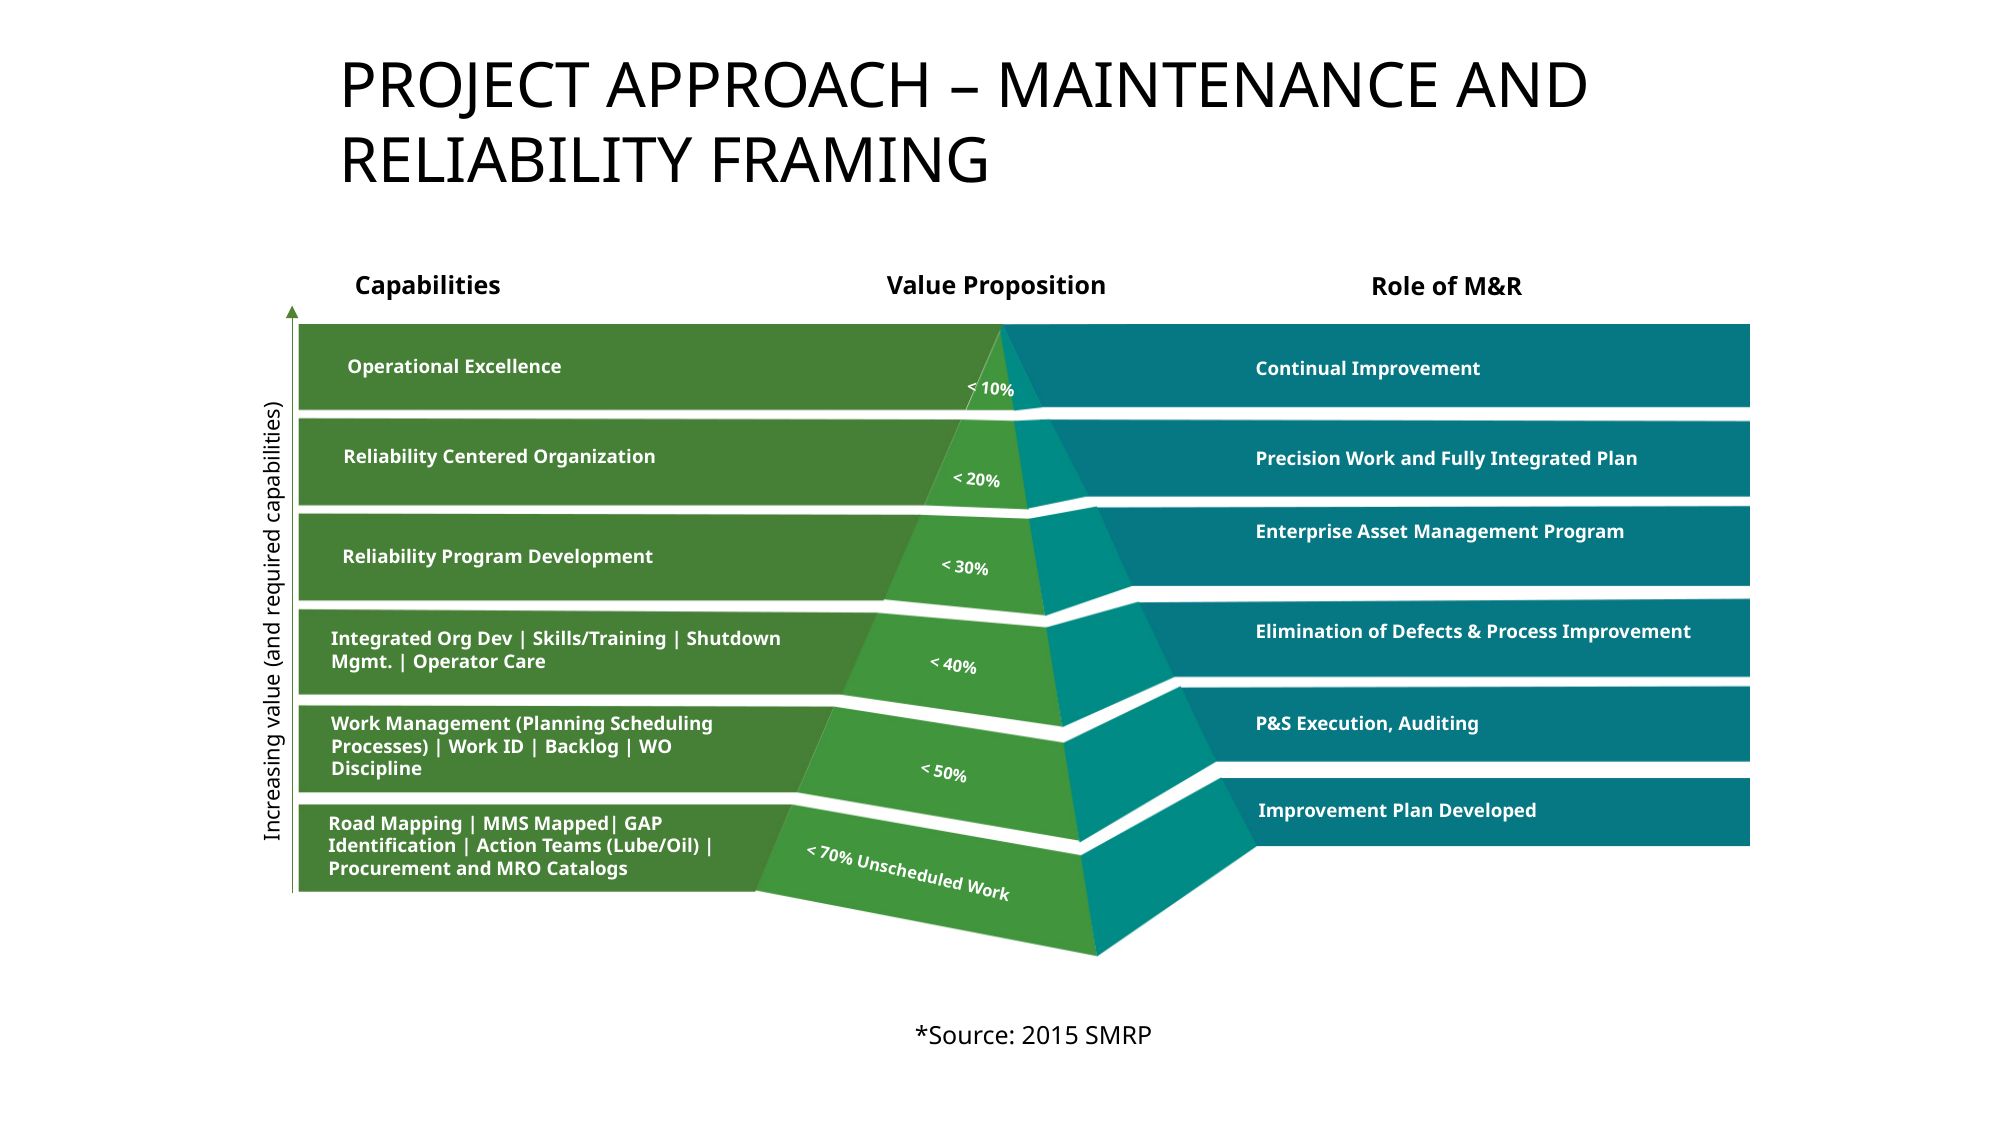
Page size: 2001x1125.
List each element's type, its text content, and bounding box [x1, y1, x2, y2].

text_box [250, 262, 1882, 1058]
text_box PROJECT APPROACH – MAINTENANCE AND RELIABILITY FRAMING [324, 37, 1688, 203]
